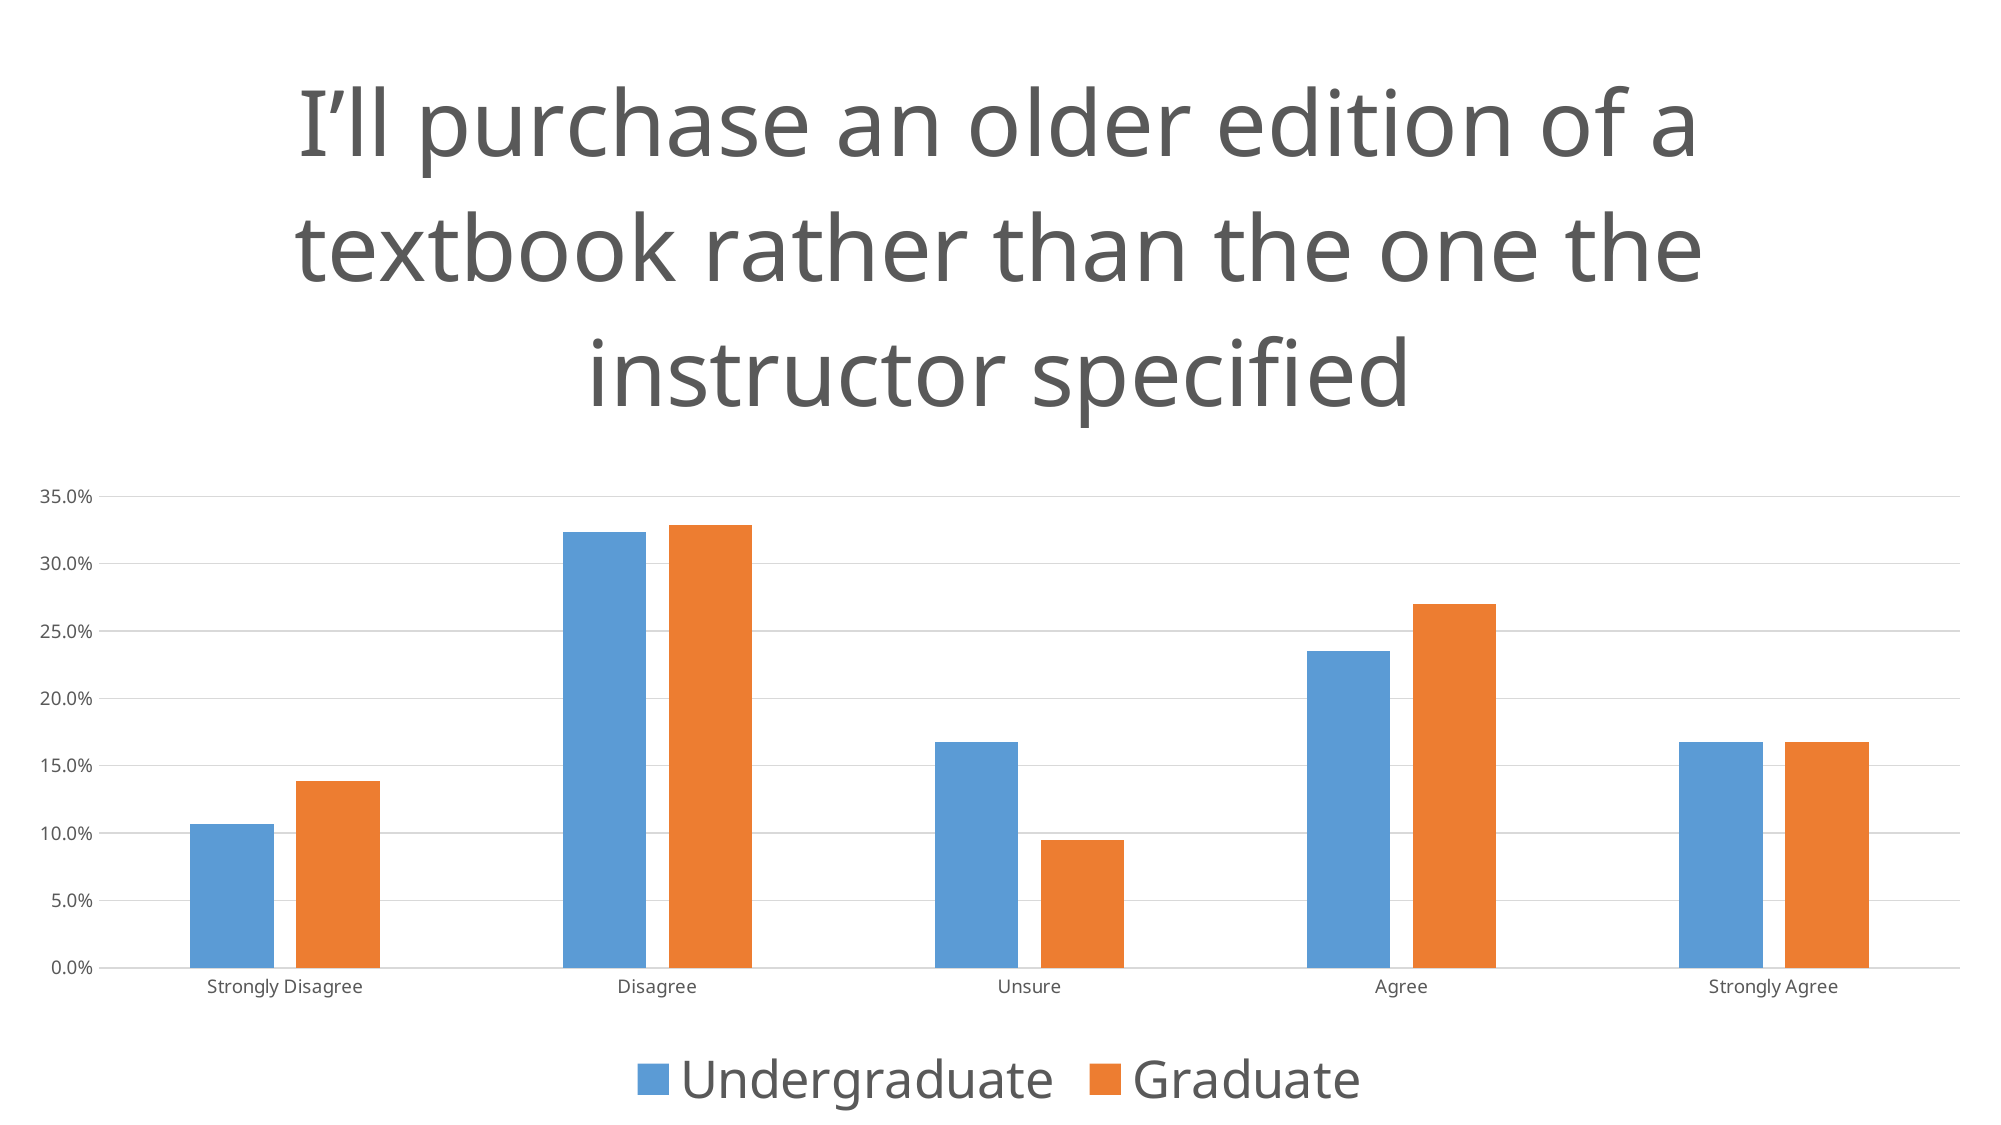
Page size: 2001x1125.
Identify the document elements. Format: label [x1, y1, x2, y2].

chart [0, 0, 2000, 1125]
